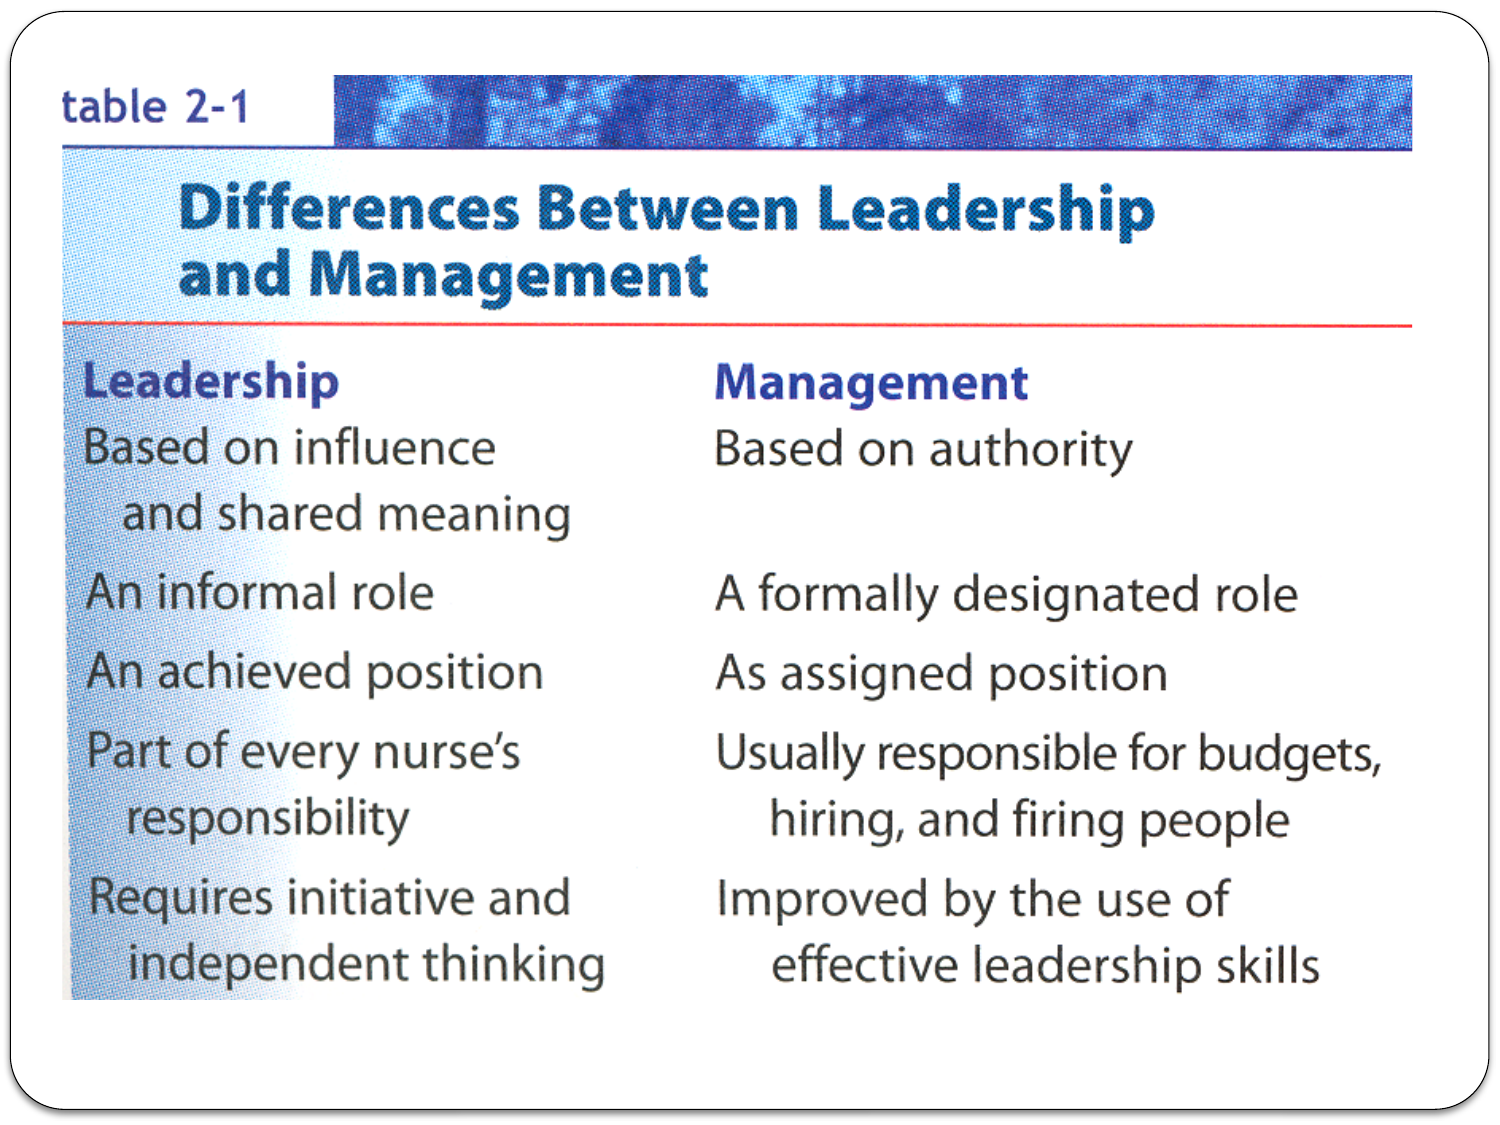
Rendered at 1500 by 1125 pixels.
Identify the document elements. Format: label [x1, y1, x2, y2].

picture [62, 74, 1413, 1001]
